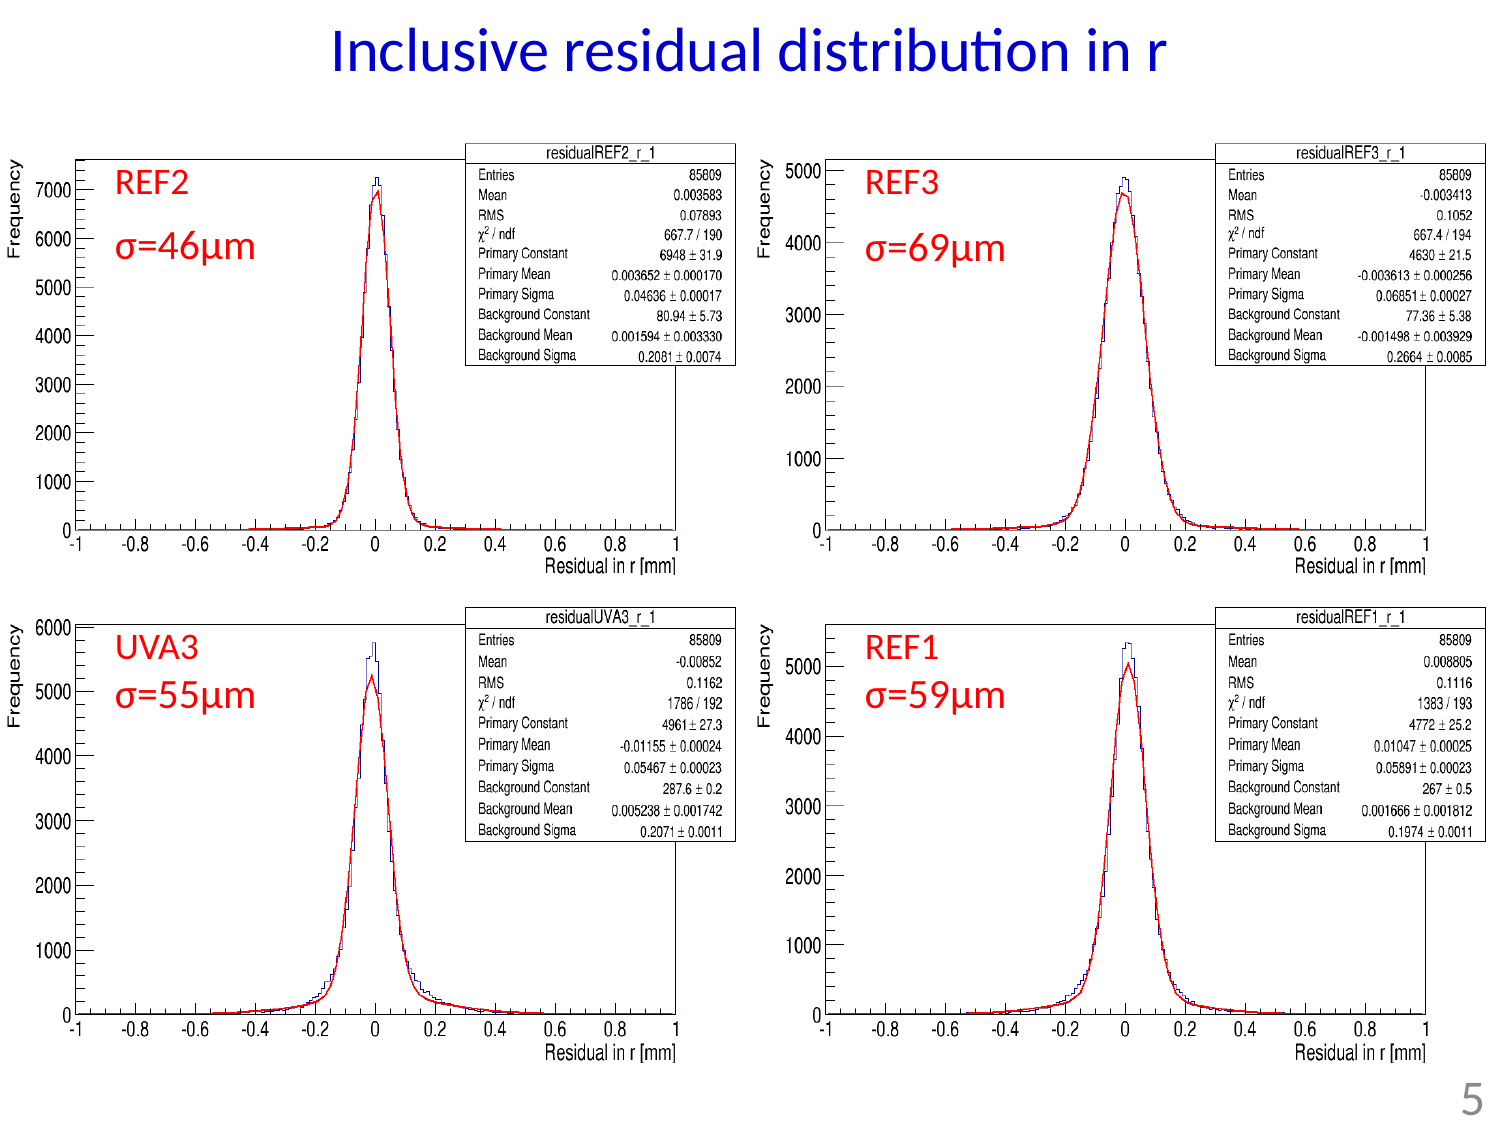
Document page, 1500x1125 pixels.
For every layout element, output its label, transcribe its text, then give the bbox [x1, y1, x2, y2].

slide_number 5 [1149, 1069, 1500, 1125]
title Inclusive residual distribution in r [75, 0, 1425, 93]
picture [0, 113, 1500, 1063]
